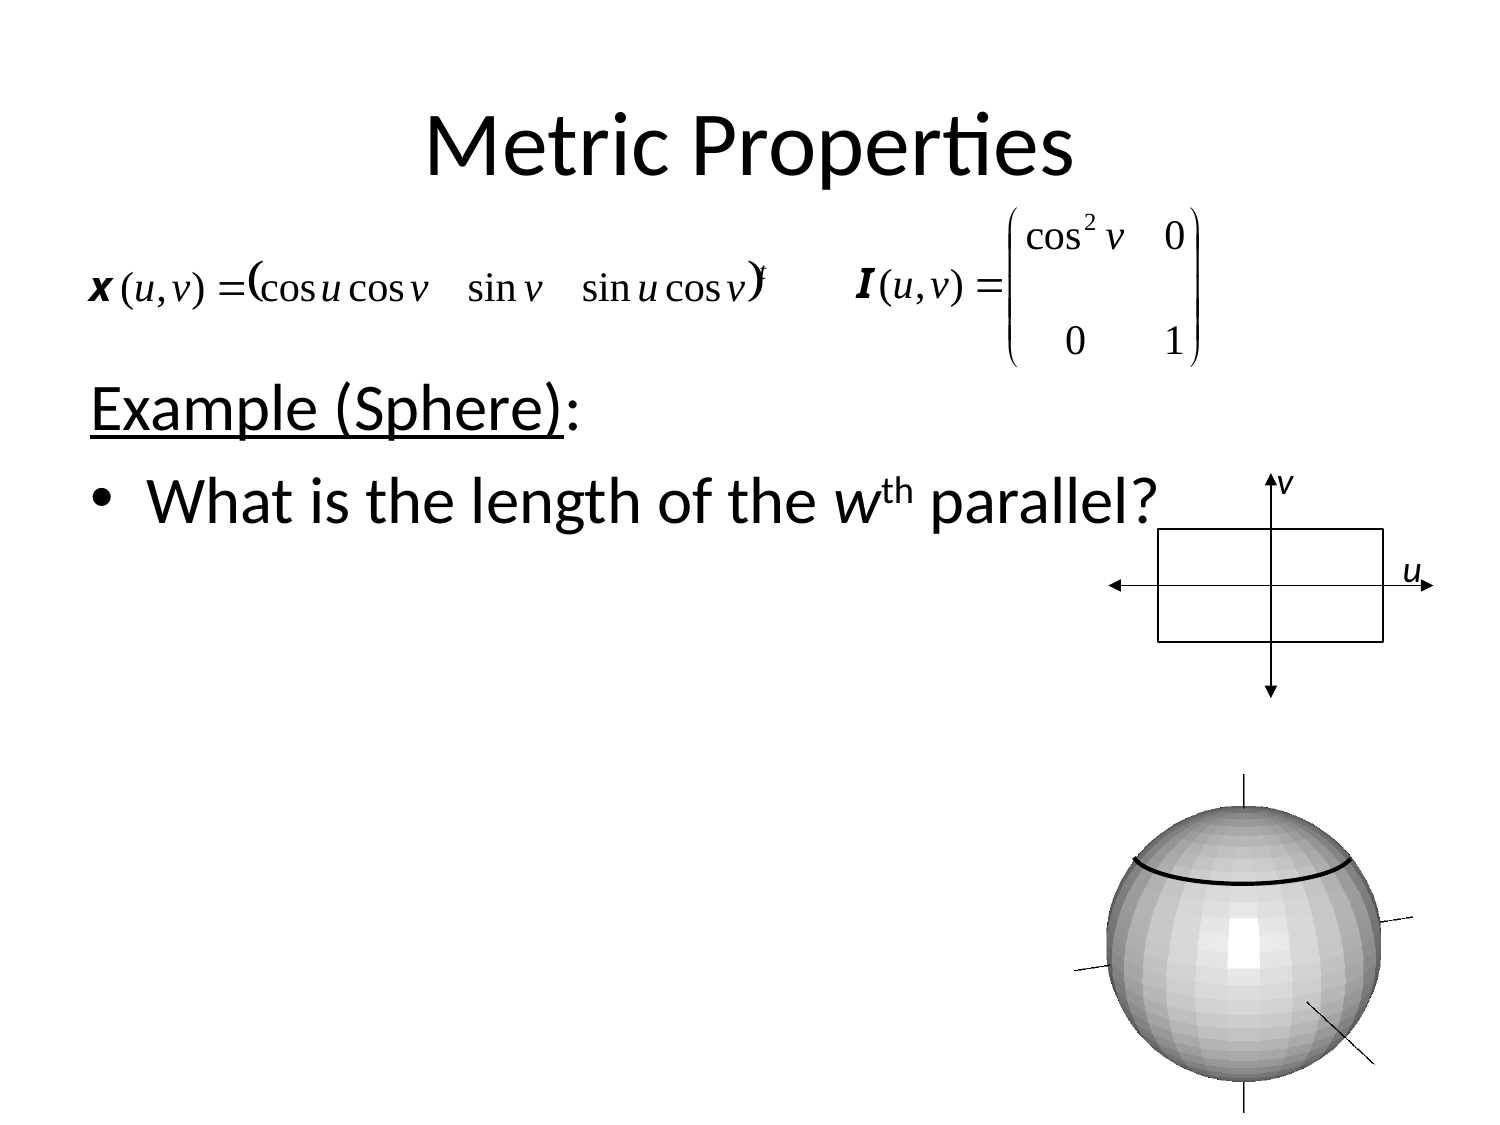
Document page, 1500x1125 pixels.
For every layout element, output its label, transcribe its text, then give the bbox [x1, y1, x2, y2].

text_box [81, 252, 776, 320]
text_box v [1261, 449, 1309, 510]
text_box [1156, 527, 1266, 584]
text_box [1156, 593, 1266, 644]
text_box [853, 199, 1213, 376]
text_box [1276, 593, 1385, 644]
text_box u [1387, 537, 1437, 598]
text_box [1276, 527, 1385, 584]
list Example (Sphere): What is the length of the wth parallel? [75, 262, 1425, 1125]
title Metric Properties [75, 45, 1425, 233]
picture [1074, 774, 1413, 1113]
